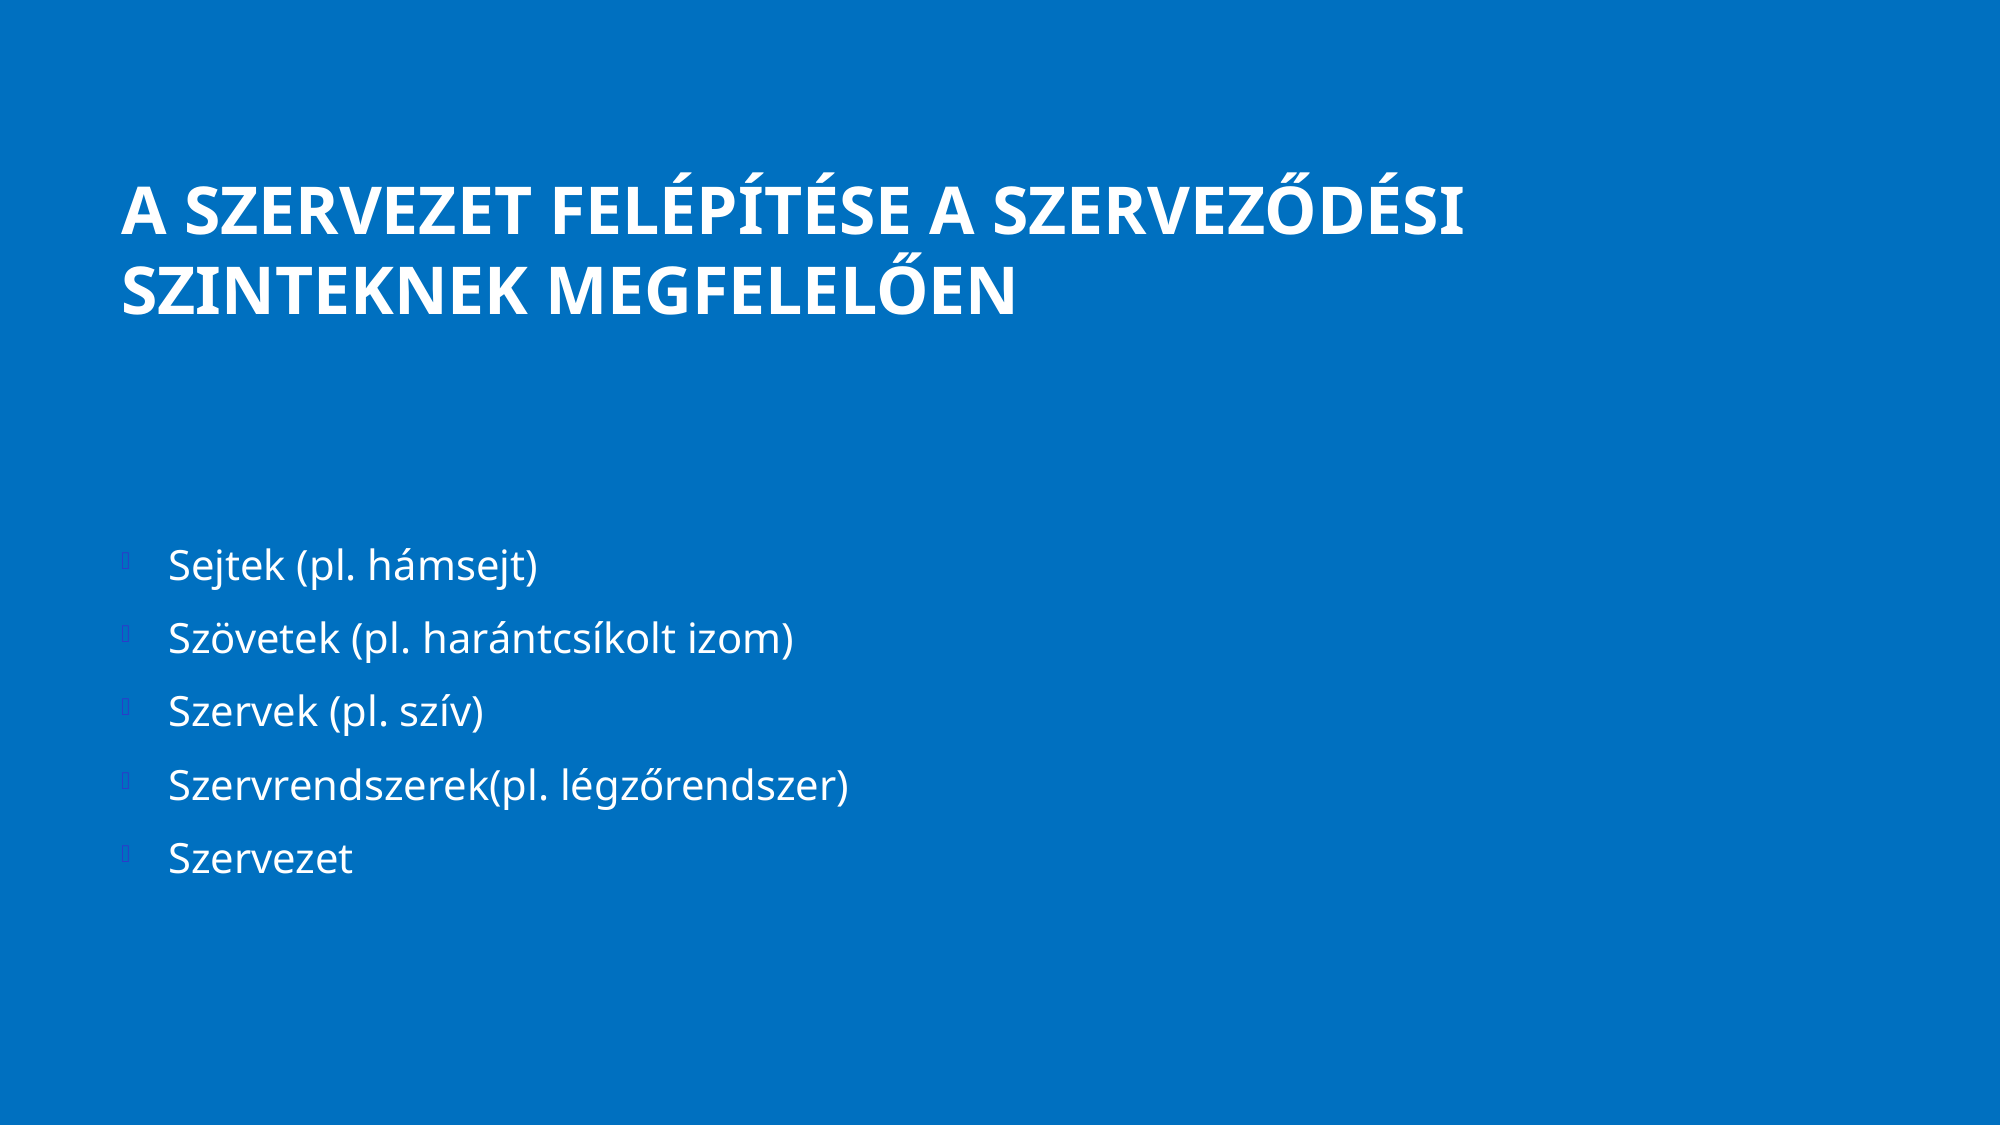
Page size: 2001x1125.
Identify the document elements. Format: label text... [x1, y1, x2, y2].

list Sejtek (pl. hámsejt) Szövetek (pl. harántcsíkolt izom) Szervek (pl. szív) Szervrendszerek(pl. légzőrendszer) Szervezet [106, 453, 1507, 1047]
title A szervezet felépítése a szerveződési szinteknek megfelelően [106, 124, 1507, 372]
